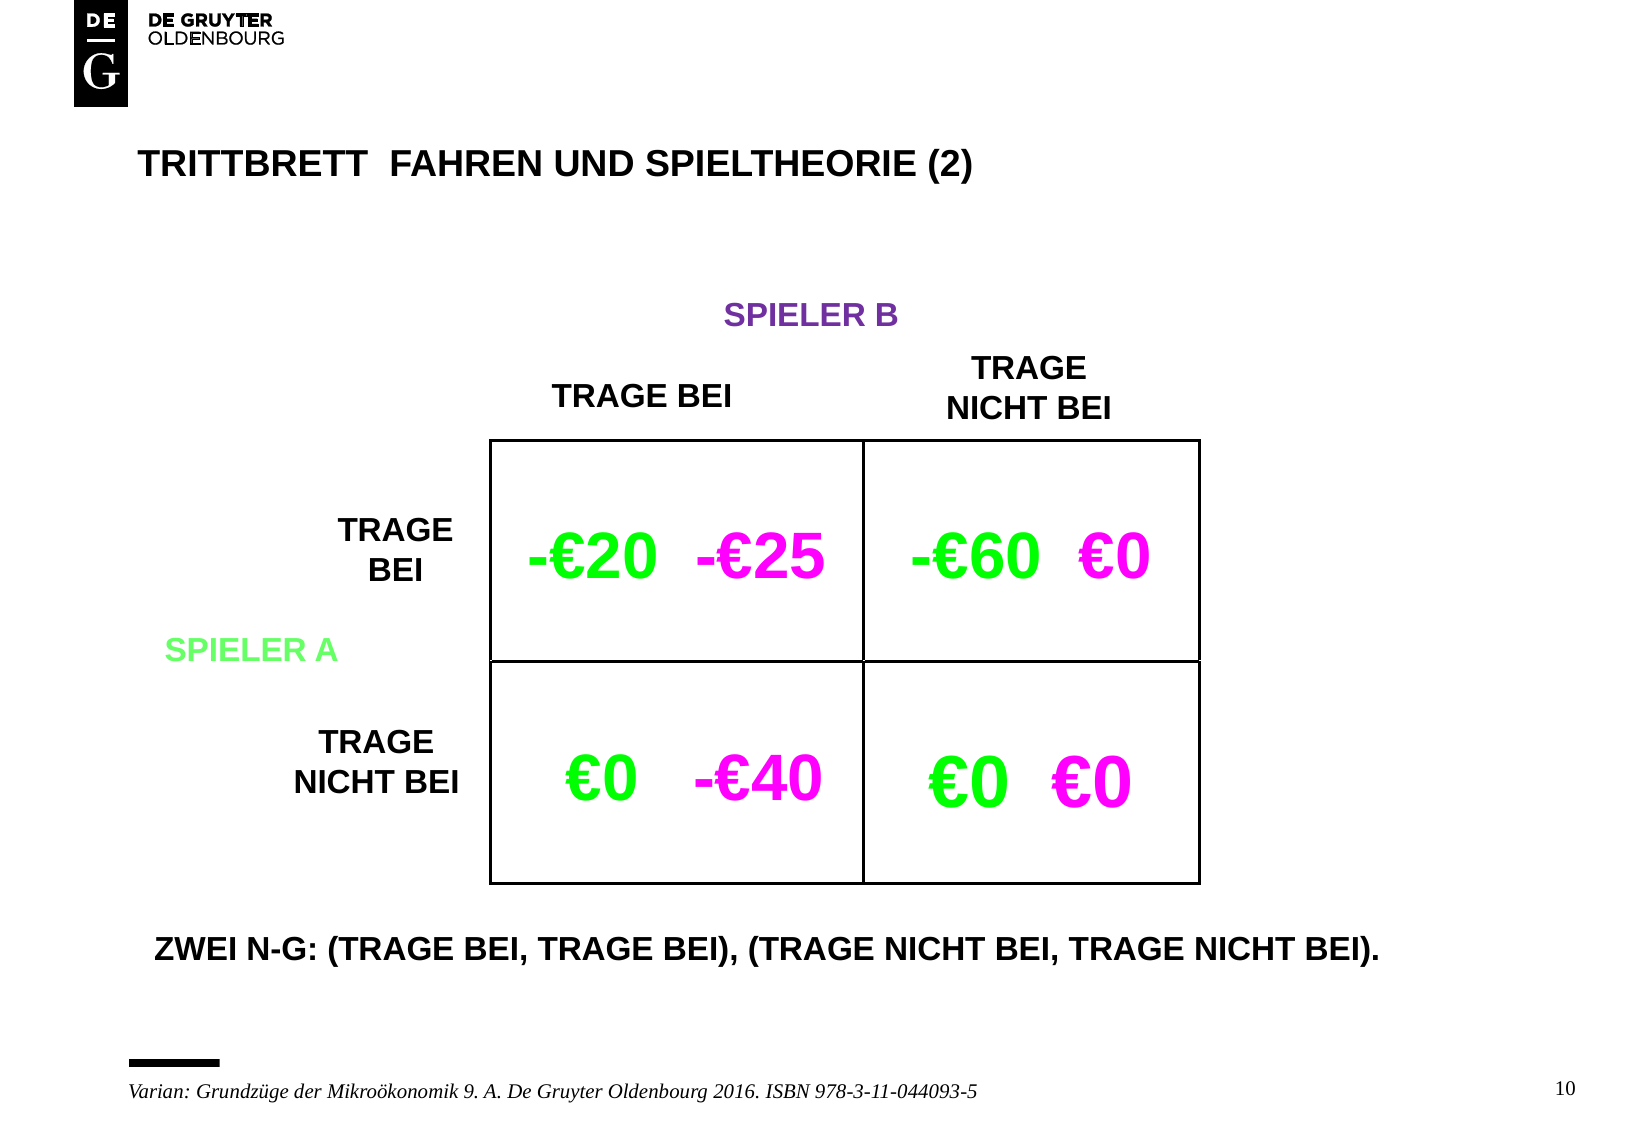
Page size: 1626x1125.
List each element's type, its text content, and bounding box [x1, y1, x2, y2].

text_box SPIELER A [149, 620, 355, 675]
text_box SPIELER B [708, 285, 915, 341]
text_box TRAGE BEI [322, 500, 459, 596]
text_box TRAGE NICHT BEI [278, 712, 459, 807]
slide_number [128, 1077, 1539, 1108]
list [459, 438, 1232, 1040]
text_box TRAGE BEI [536, 366, 748, 422]
title Trittbrett fahren und spieltheorie (2) [137, 139, 1564, 192]
text_box TRAGE NICHT BEI [931, 338, 1128, 434]
slide_number 10 [1554, 1074, 1614, 1104]
text_box ZWEI N-G: (TRAGE BEI, TRAGE BEI), (TRAGE NICHT BEI, TRAGE NICHT BEI). [1232, 920, 1397, 975]
text_box ZWEI N-G: (TRAGE BEI, TRAGE BEI), (TRAGE NICHT BEI, TRAGE NICHT BEI). [139, 920, 459, 975]
